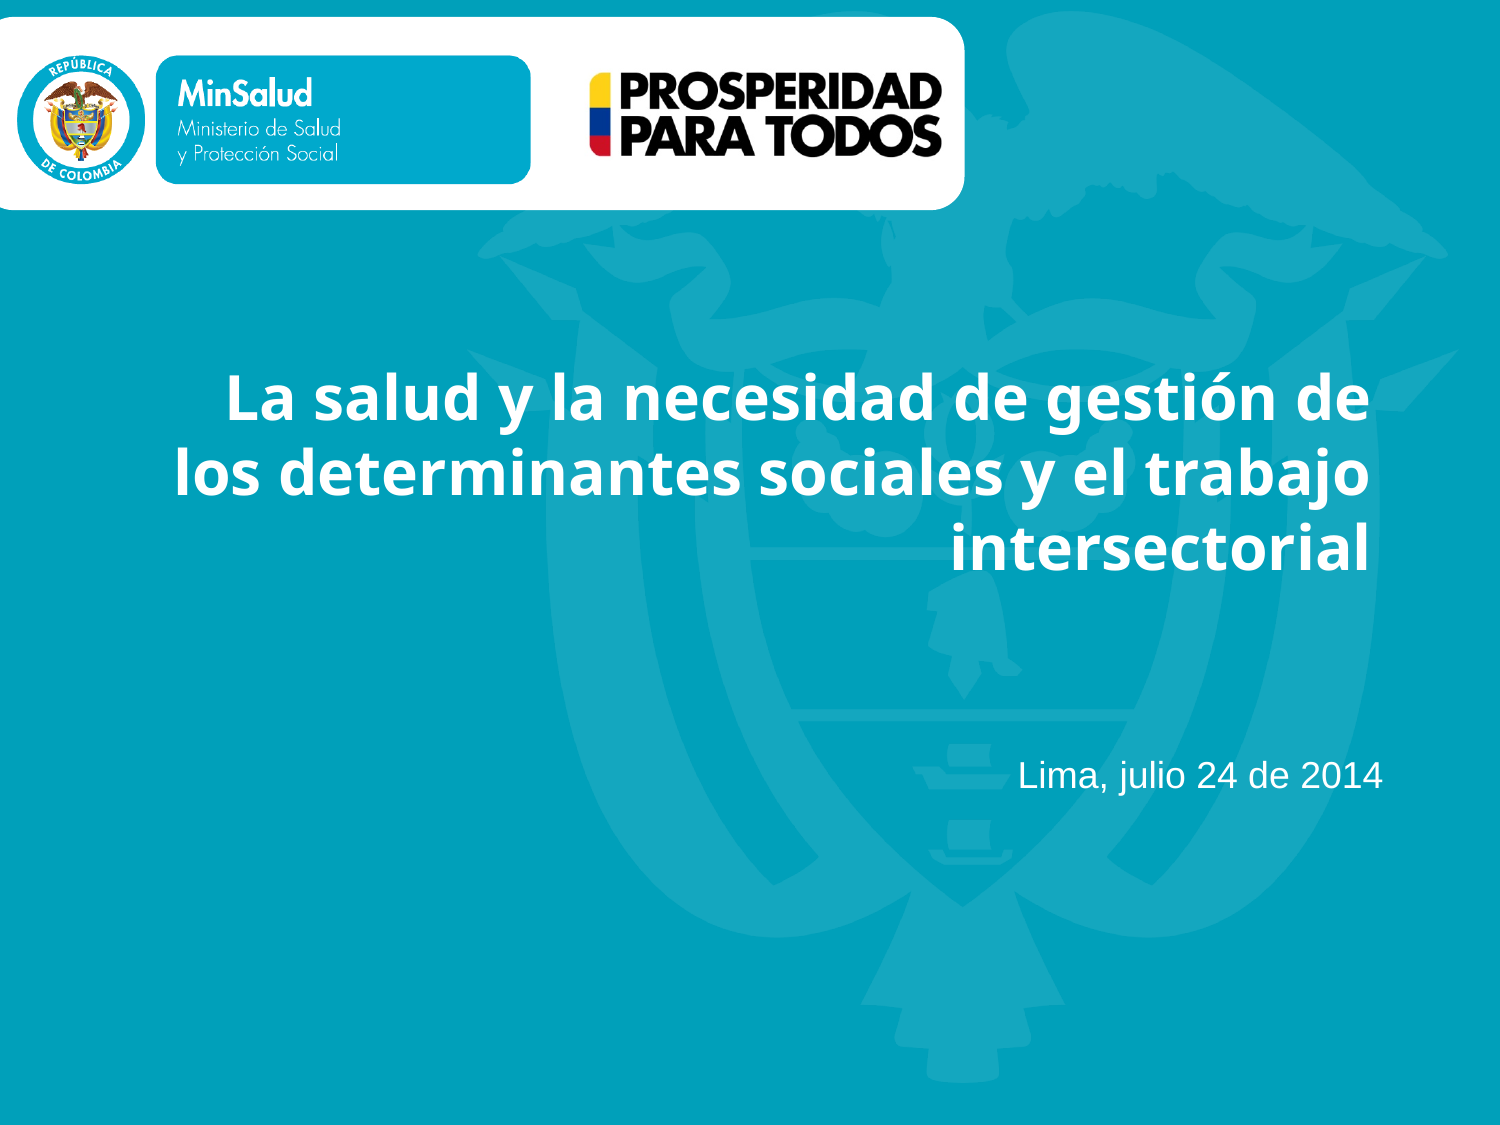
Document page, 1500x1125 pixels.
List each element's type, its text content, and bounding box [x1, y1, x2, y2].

title La salud y la necesidad de gestión de los determinantes sociales y el trabajo intersectorial [112, 349, 1388, 591]
picture [11, 30, 539, 205]
picture [466, 7, 1459, 1083]
picture [584, 66, 951, 161]
subtitle Lima, julio 24 de 2014 [348, 633, 1399, 819]
